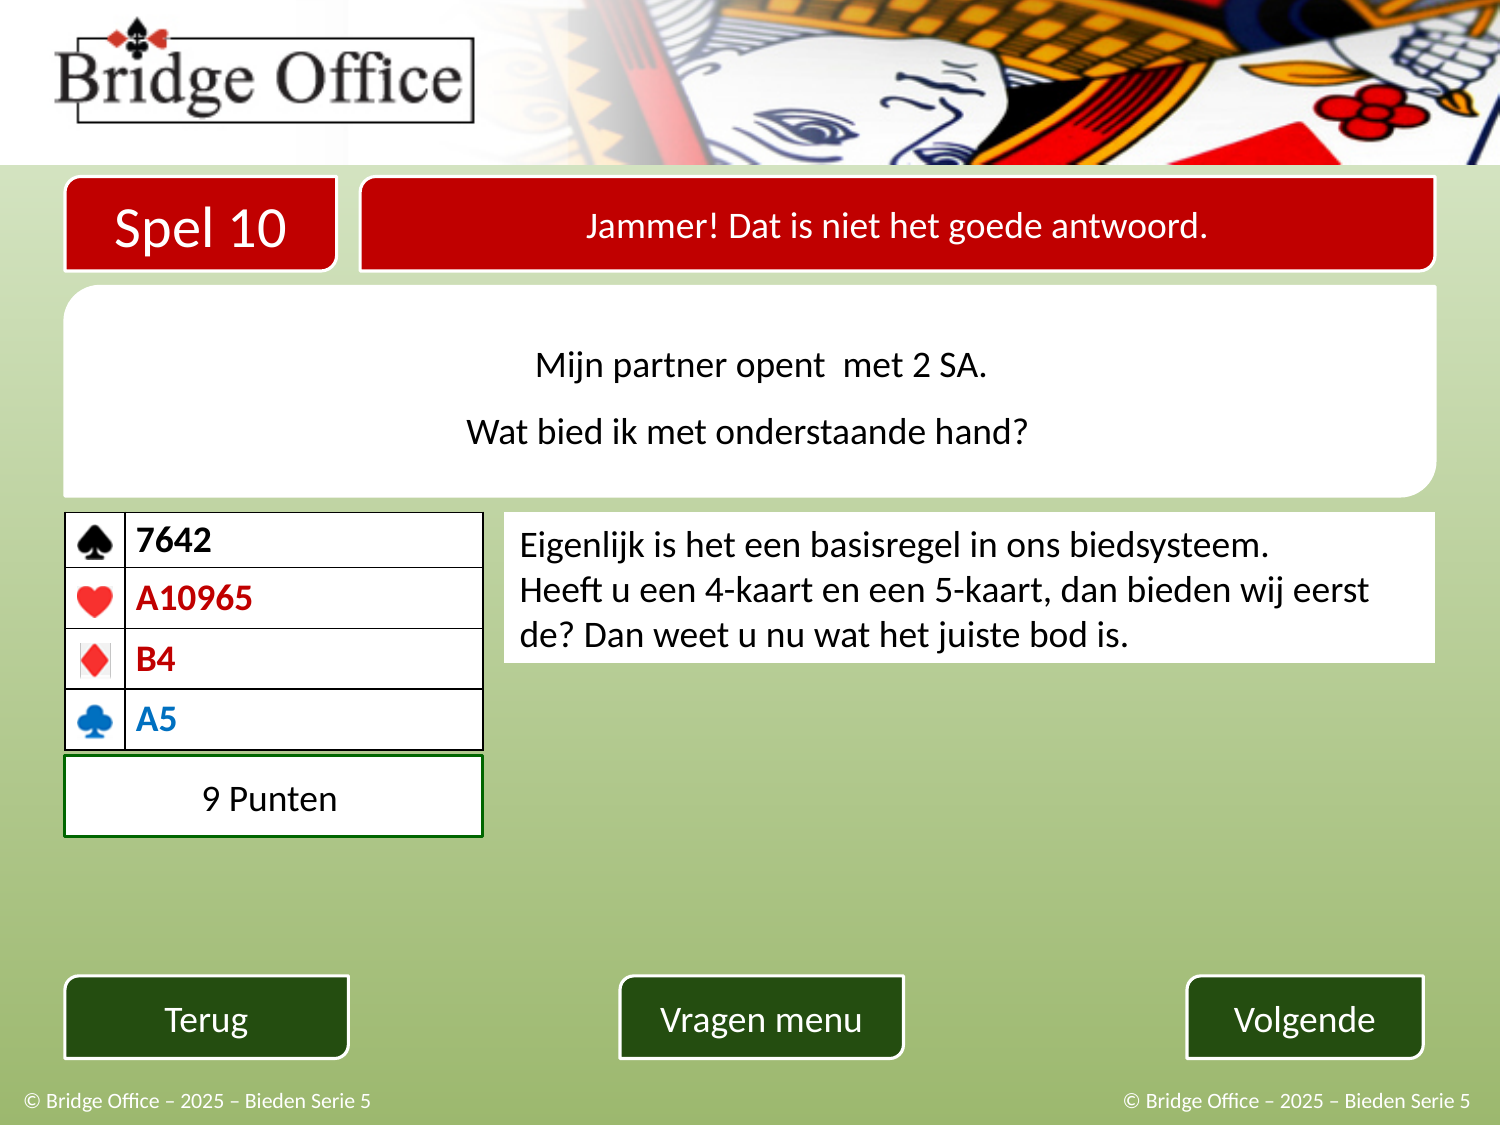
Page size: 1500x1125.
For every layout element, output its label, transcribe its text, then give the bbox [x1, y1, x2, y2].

table_cell [66, 568, 124, 628]
table_header 7642 [126, 513, 482, 567]
table_cell [66, 690, 124, 749]
text_box Mijn partner opent met 2 SA. [508, 332, 1015, 393]
text_box Jammer! Dat is niet het goede antwoord. [358, 179, 1437, 273]
table_cell [66, 629, 124, 688]
picture [0, 0, 1500, 166]
text_box Eigenlijk is het een basisregel in ons biedsysteem. Heeft u een 4-kaart en een 5-kaart, dan bieden wij eerst de? Dan weet u nu wat het juiste bod is. [504, 512, 1435, 663]
text_box 9 Punten [63, 754, 484, 838]
text_box Vragen menu [618, 974, 906, 1061]
picture [77, 585, 114, 618]
text_box Wat bied ik met onderstaande hand? [451, 399, 1072, 460]
text_box © Bridge Office – 2025 – Bieden Serie 5 [8, 1079, 393, 1121]
table_cell A10965 [126, 568, 482, 628]
text_box Volgende [1185, 974, 1425, 1061]
picture [77, 524, 114, 561]
text_box Spel 10 [63, 179, 339, 273]
picture [77, 703, 114, 740]
table_cell B4 [126, 629, 482, 688]
table_cell A5 [126, 690, 482, 749]
picture [77, 643, 114, 679]
text_box [63, 284, 1437, 498]
table_header [66, 513, 124, 567]
text_box Terug [63, 974, 350, 1061]
text_box © Bridge Office – 2025 – Bieden Serie 5 [1107, 1079, 1500, 1121]
